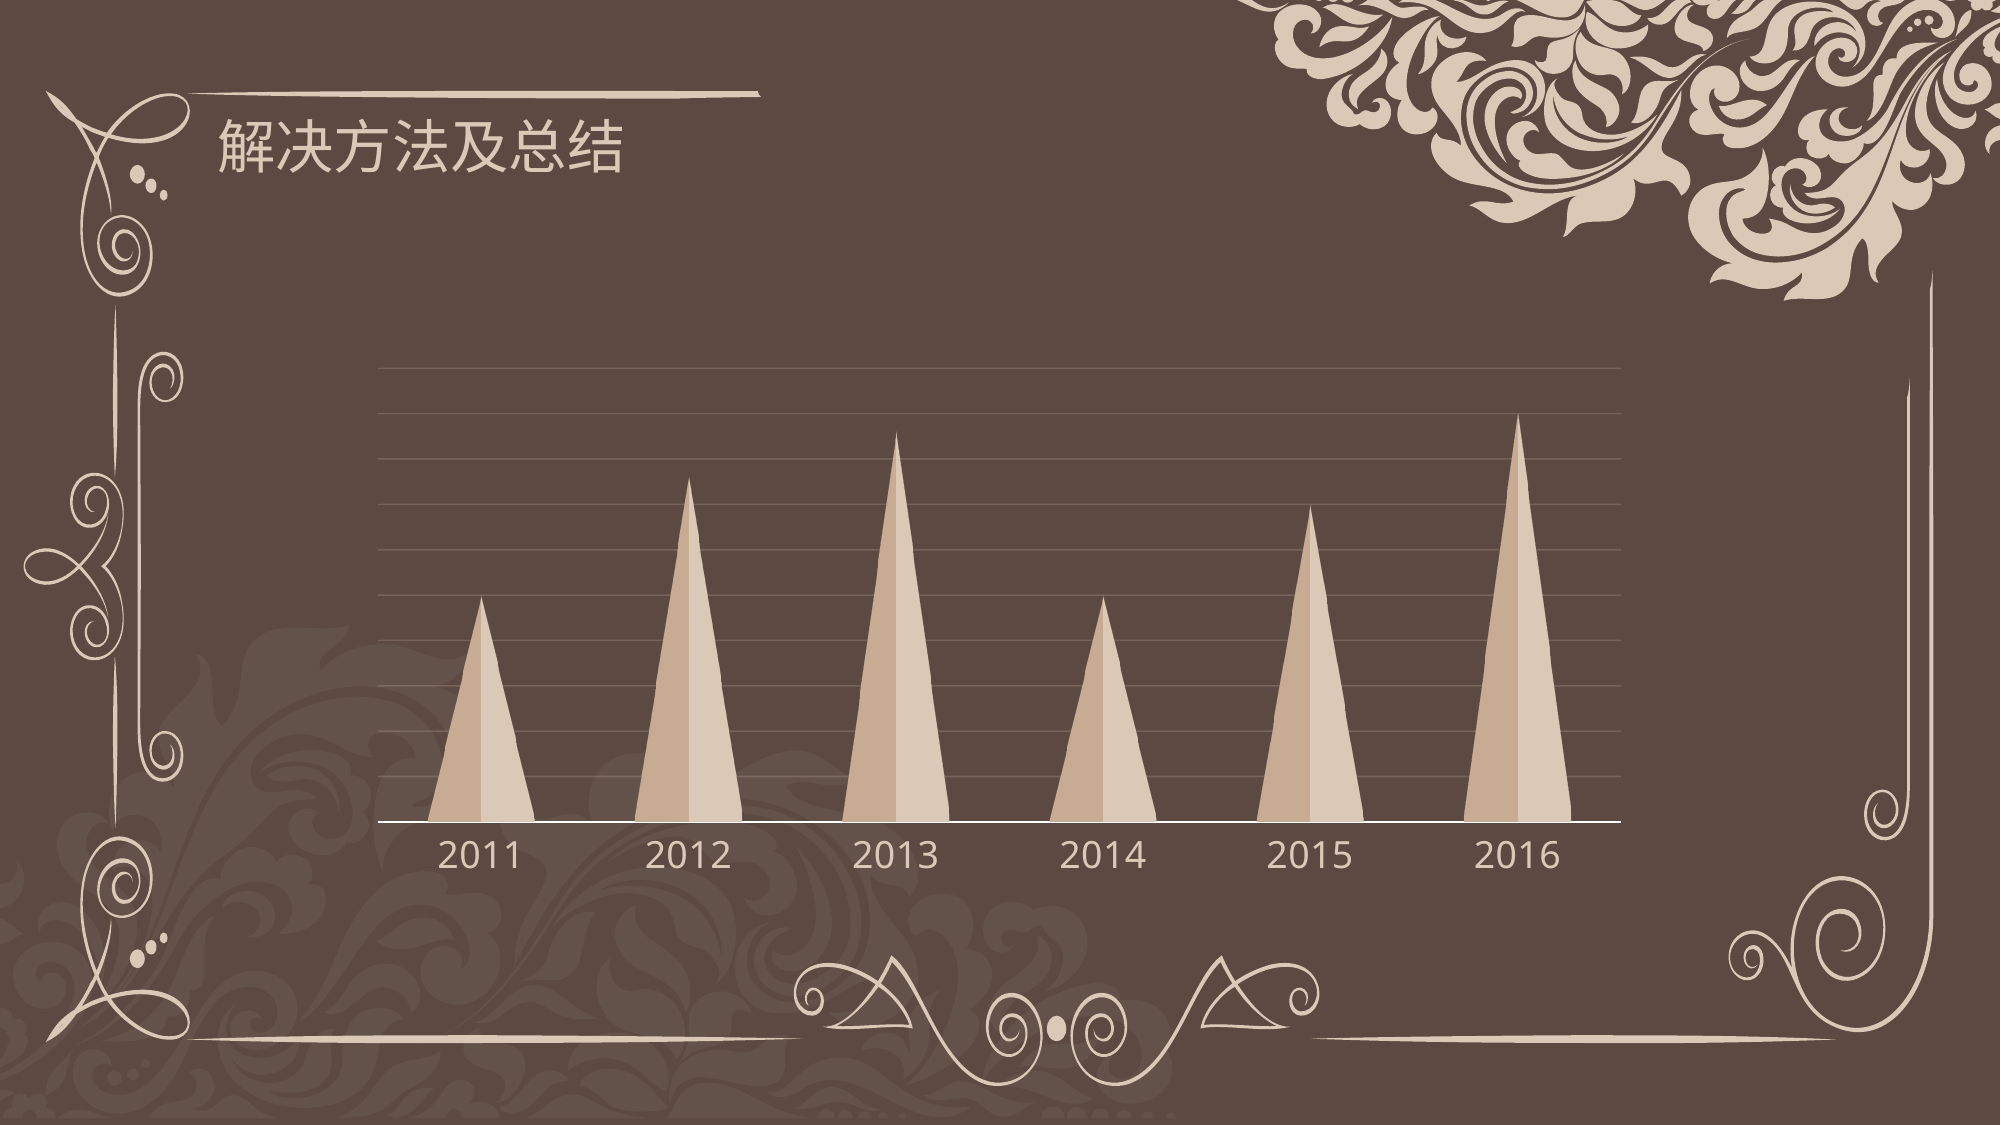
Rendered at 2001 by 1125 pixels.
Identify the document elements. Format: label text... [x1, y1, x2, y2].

chart [351, 357, 1648, 891]
text_box 解决方法及总结 [202, 102, 677, 188]
